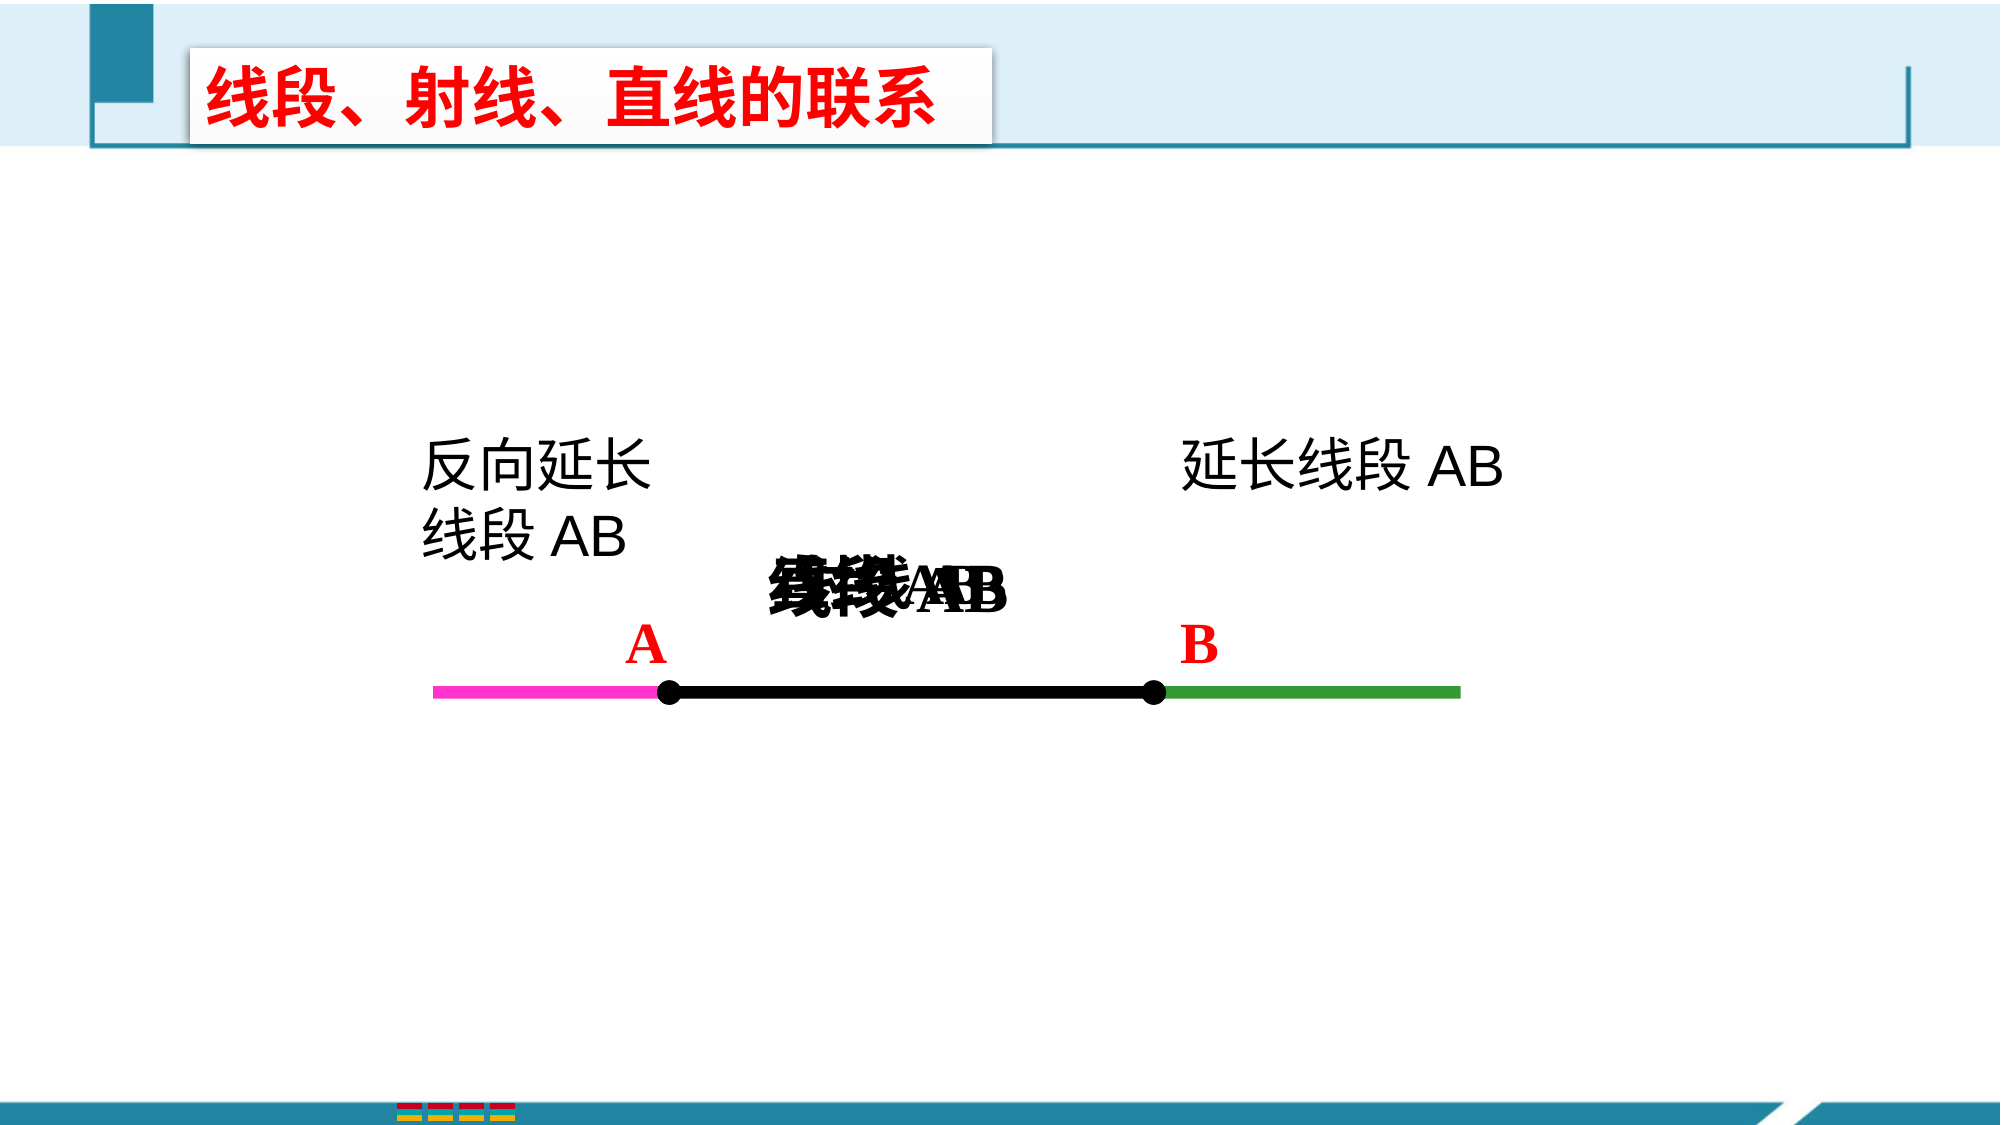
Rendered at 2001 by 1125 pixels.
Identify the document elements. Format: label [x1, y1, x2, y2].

picture [0, 4, 2000, 1125]
text_box [397, 1103, 515, 1121]
